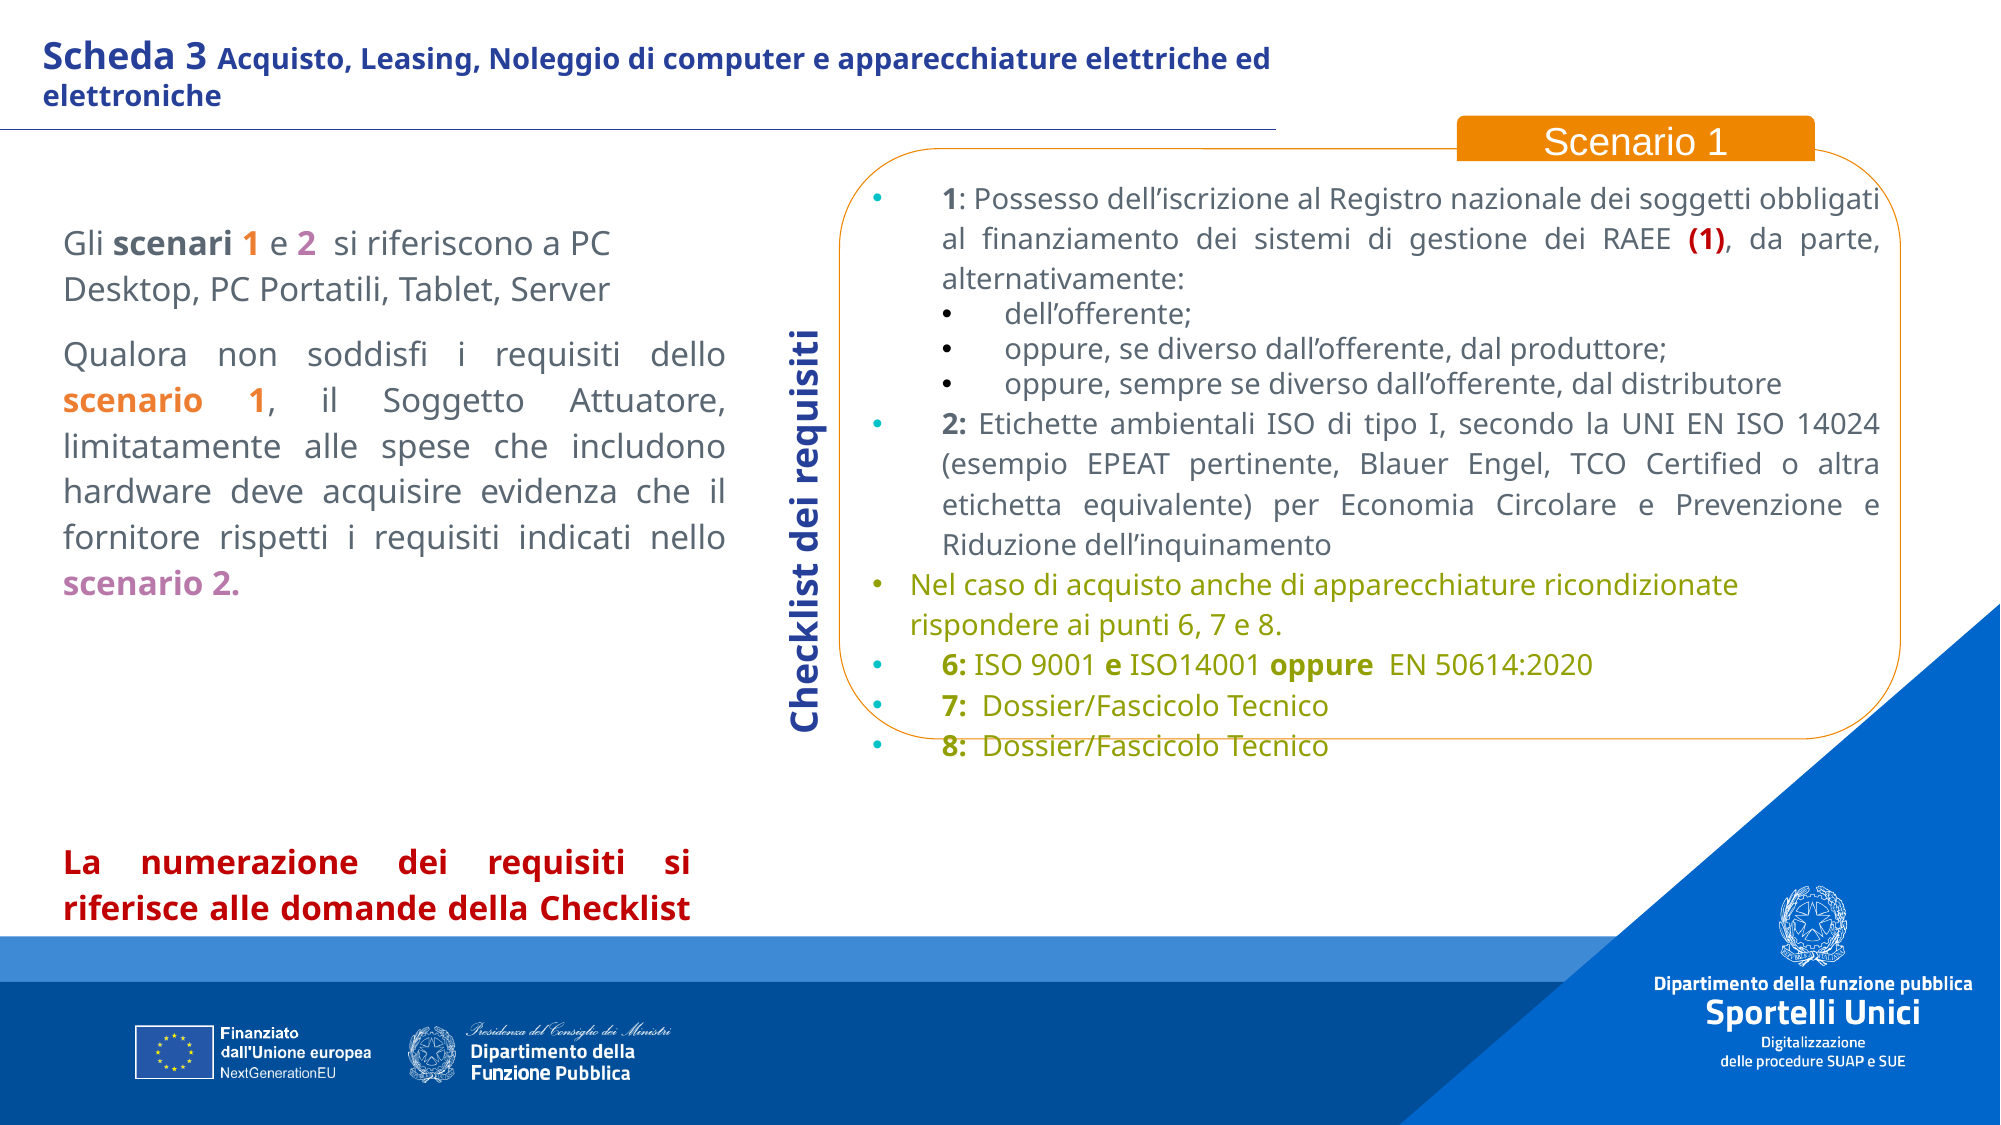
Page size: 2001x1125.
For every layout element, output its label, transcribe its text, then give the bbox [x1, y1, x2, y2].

text_box Checklist dei requisiti [763, 275, 843, 778]
picture [180, 1058, 192, 1069]
text_box Scheda 3 Acquisto, Leasing, Noleggio di computer e apparecchiature elettriche ed elettroniche [22, 11, 1353, 133]
picture [221, 1027, 234, 1039]
picture [466, 1022, 671, 1080]
picture [1455, 707, 2001, 1125]
text_box Scenario 1 [1456, 115, 1815, 162]
text_box 1: Possesso dell’iscrizione al Registro nazionale dei soggetti obbligati al finanziamento dei sistemi di gestione dei RAEE (1), da parte, alternativamente: dell’offerente; oppure, se diverso dall’offerente, dal produttore; oppure, sempre se diverso dall’offerente, dal distributore 2: Etichette ambientali ISO di tipo I, secondo la UNI EN ISO 14024 (esempio EPEAT pertinente, Blauer Engel, TCO Certified o altra etichetta equivalente) per Economia Circolare e Prevenzione e Riduzione dell’inquinamento Nel caso di acquisto anche di apparecchiature ricondizionate rispondere ai punti 6, 7 e 8. 6: ISO 9001 e ISO14001 oppure EN 50614:2020 7: Dossier/Fascicolo Tecnico 8: Dossier/Fascicolo Tecnico [821, 87, 1918, 850]
picture [157, 1058, 169, 1069]
text_box Qualora non soddisfi i requisiti dello scenario 1, il Soggetto Attuatore, limitatamente alle spese che includono hardware deve acquisire evidenza che il fornitore rispetti i requisiti indicati nello scenario 2. [42, 306, 764, 575]
picture [157, 1035, 169, 1047]
picture [240, 1046, 371, 1061]
text_box La numerazione dei requisiti si riferisce alle domande della Checklist [42, 814, 729, 912]
picture [180, 1035, 192, 1047]
picture [408, 1026, 456, 1083]
text_box Gli scenari 1 e 2 si riferiscono a PC Desktop, PC Portatili, Tablet, Server [42, 195, 688, 356]
picture [221, 1067, 335, 1078]
